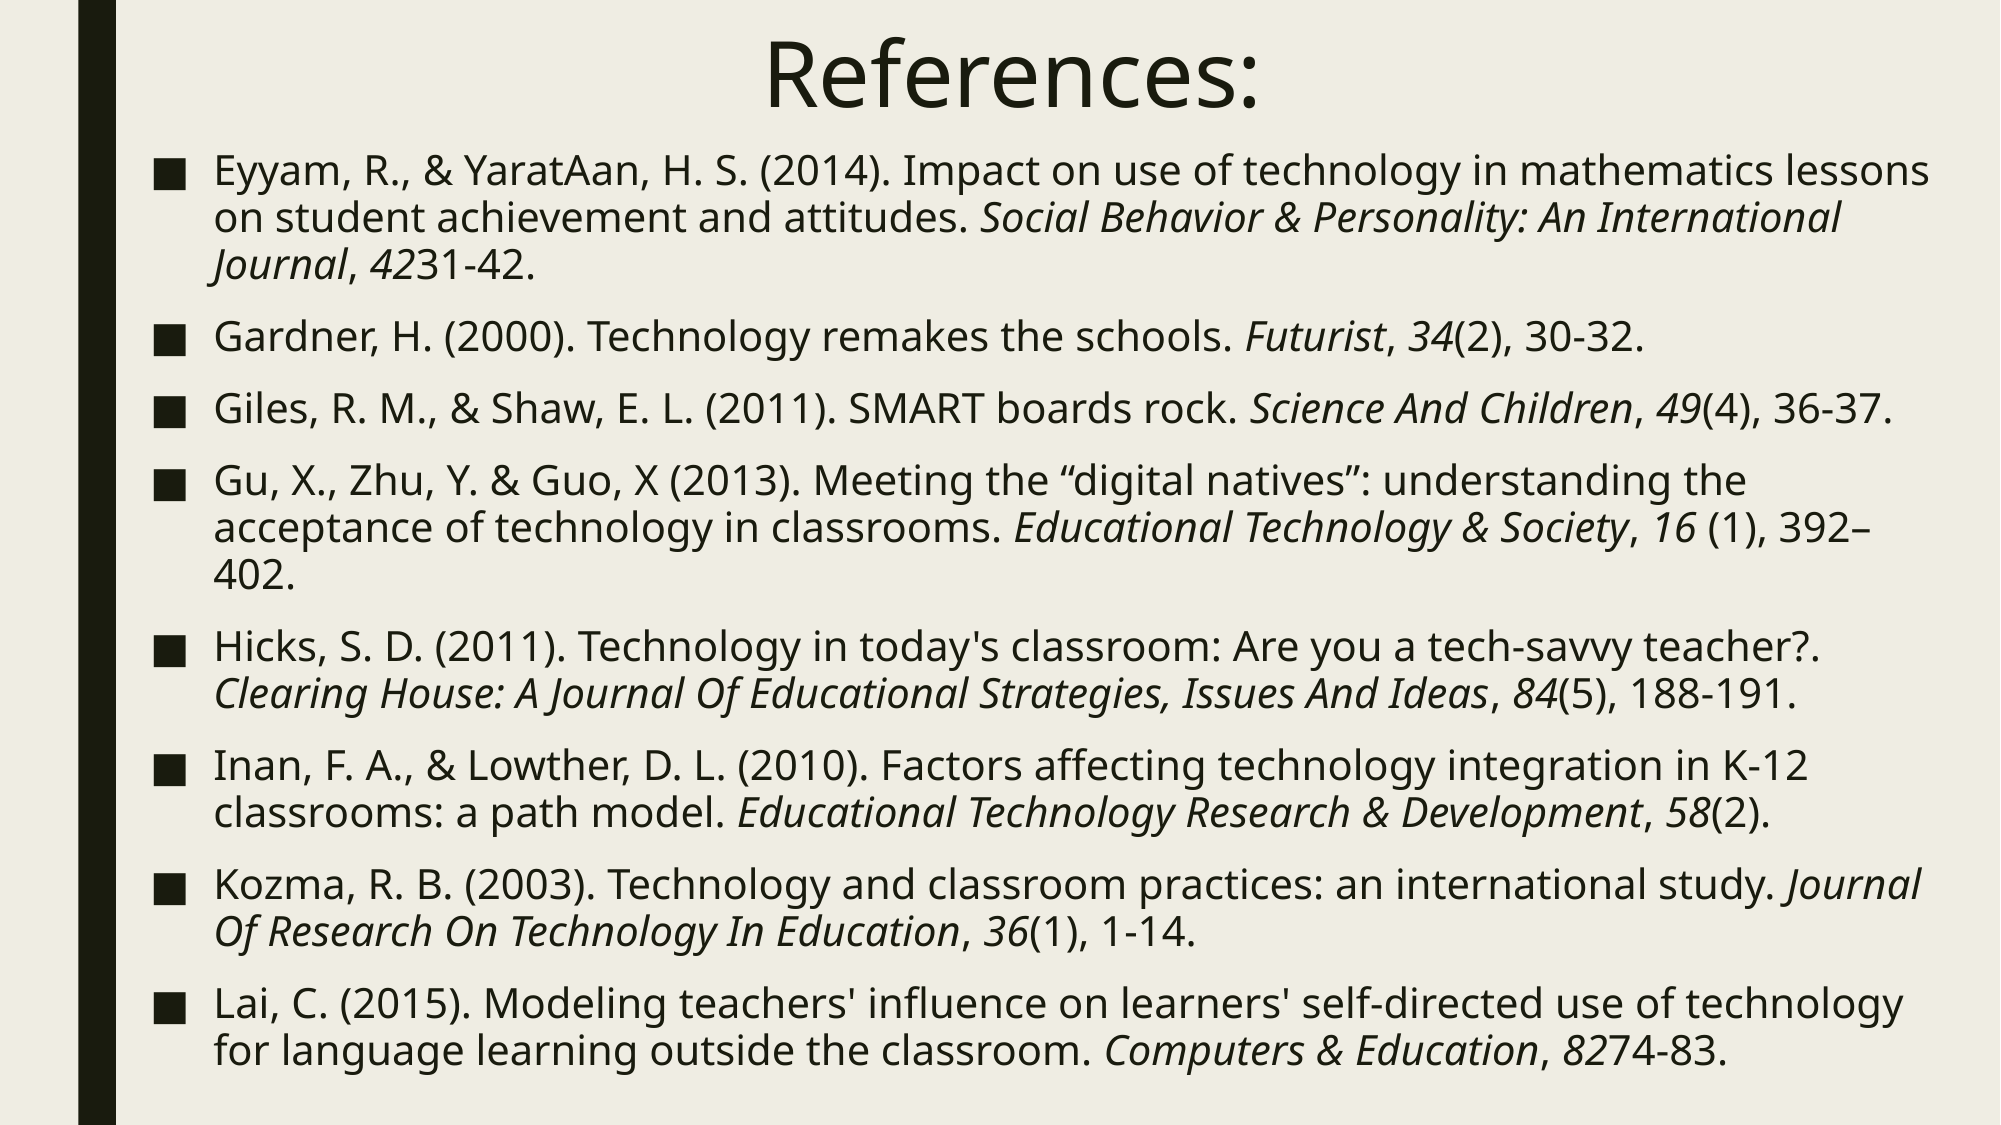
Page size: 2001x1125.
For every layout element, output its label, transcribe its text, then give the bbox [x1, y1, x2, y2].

title References: [225, 21, 1800, 140]
list Eyyam, R., & YaratAan, H. S. (2014). Impact on use of technology in mathematics lessons on student achievement and attitudes. Social Behavior & Personality: An International Journal, 4231-42. Gardner, H. (2000). Technology remakes the schools. Futurist, 34(2), 30-32. Giles, R. M., & Shaw, E. L. (2011). SMART boards rock. Science And Children, 49(4), 36-37. Gu, X., Zhu, Y. & Guo, X (2013). Meeting the “digital natives”: understanding the acceptance of technology in classrooms. Educational Technology & Society, 16 (1), 392–402. Hicks, S. D. (2011). Technology in today's classroom: Are you a tech-savvy teacher?. Clearing House: A Journal Of Educational Strategies, Issues And Ideas, 84(5), 188-191. Inan, F. A., & Lowther, D. L. (2010). Factors affecting technology integration in K-12 classrooms: a path model. Educational Technology Research & Development, 58(2). Kozma, R. B. (2003). Technology and classroom practices: an international study. Journal Of Research On Technology In Education, 36(1), 1-14. Lai, C. (2015). Modeling teachers' influence on learners' self-directed use of technology for language learning outside the classroom. Computers & Education, 8274-83. [135, 140, 1953, 1065]
